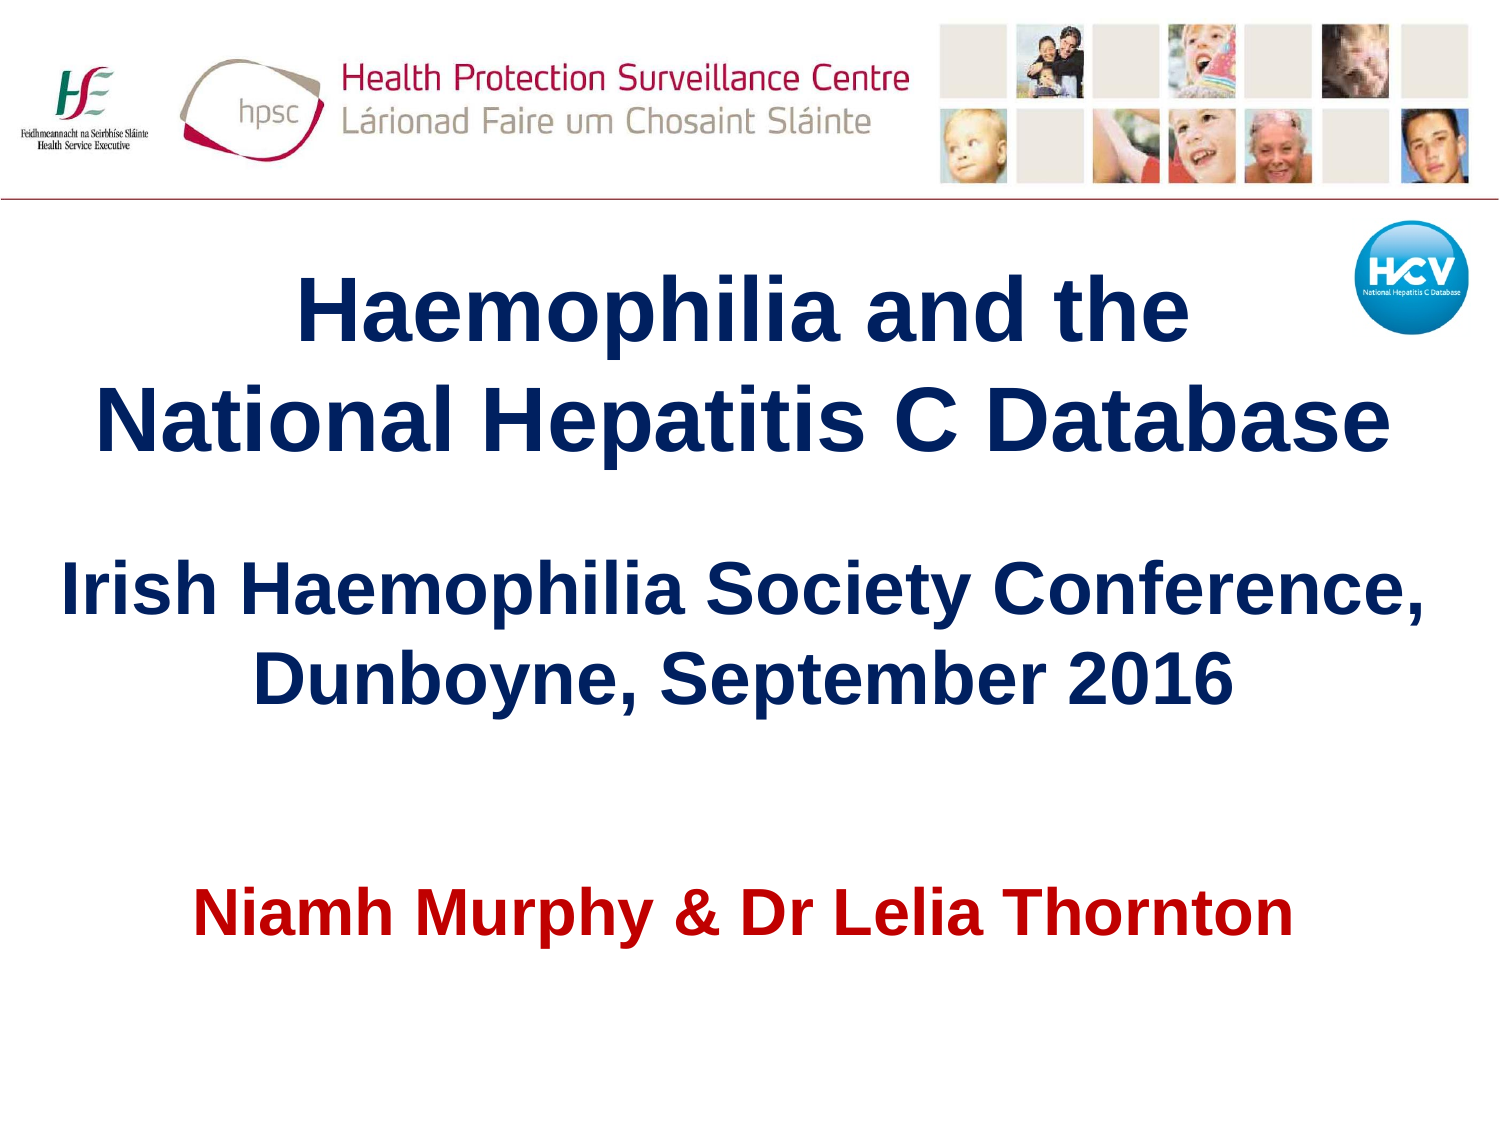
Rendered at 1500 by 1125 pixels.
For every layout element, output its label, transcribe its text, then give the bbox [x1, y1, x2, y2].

picture [1352, 218, 1471, 337]
title Haemophilia and the National Hepatitis C Database Irish Haemophilia Society Conference, Dunboyne, September 2016 Niamh Murphy & Dr Lelia Thornton [41, 243, 1448, 1036]
picture [0, 0, 1500, 201]
